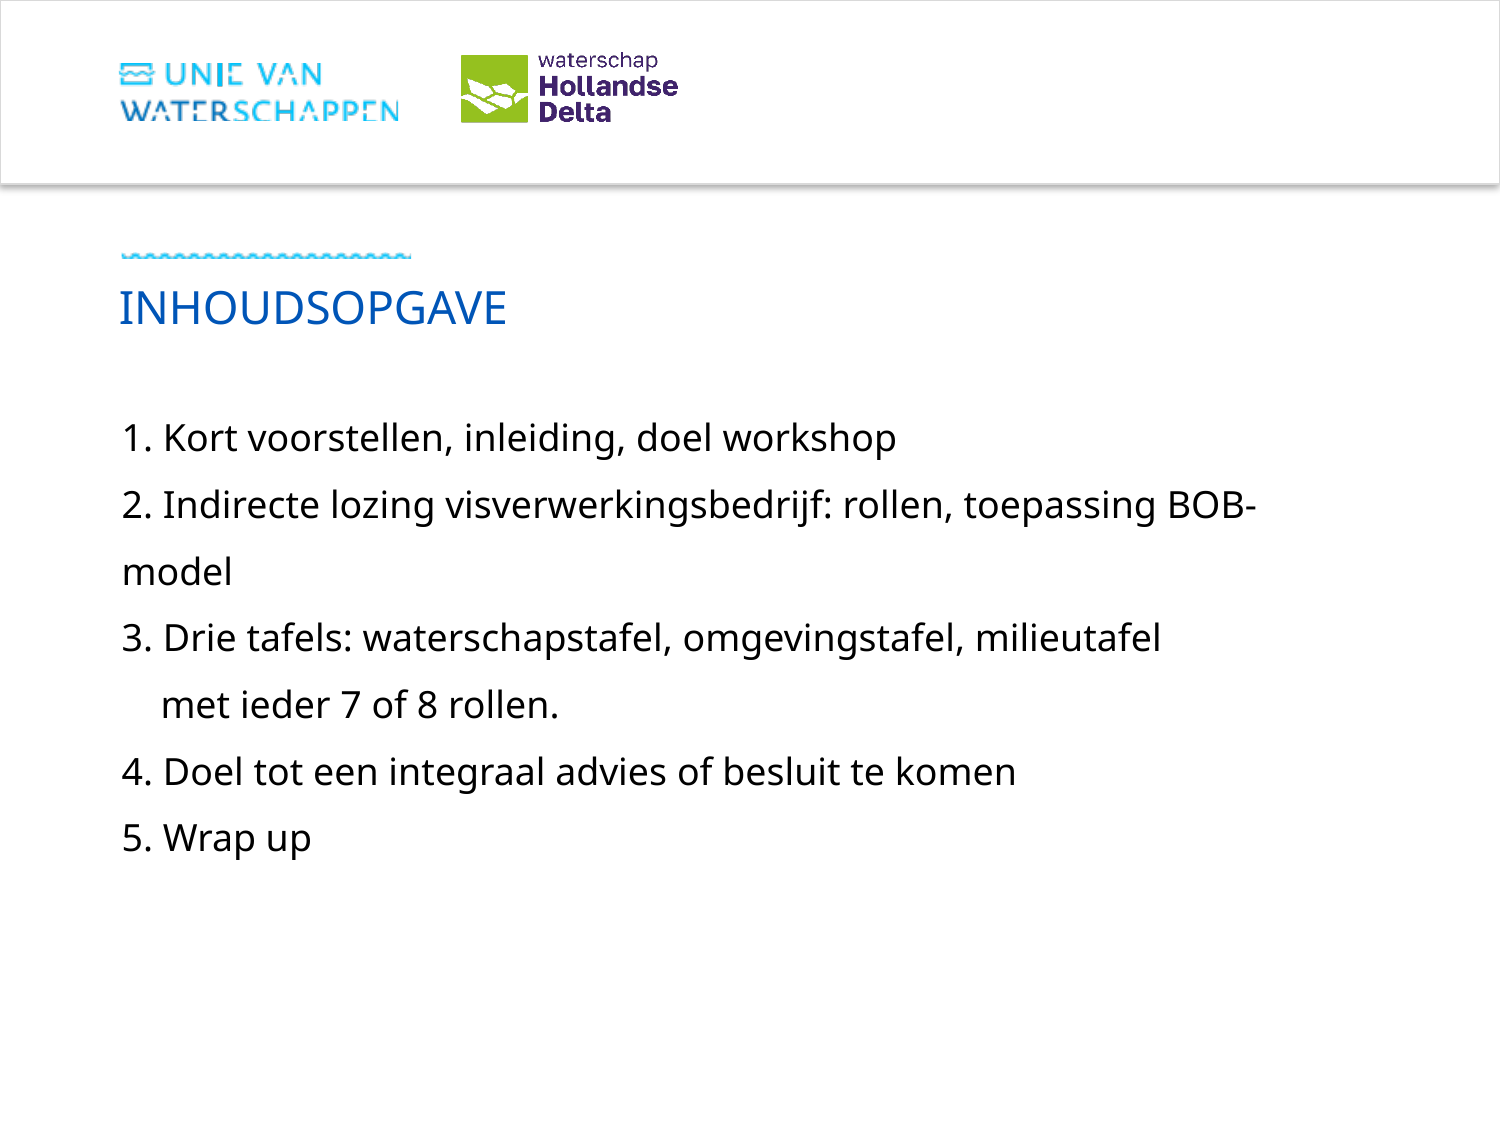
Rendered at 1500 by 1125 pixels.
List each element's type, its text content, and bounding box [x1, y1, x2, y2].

picture [433, 19, 705, 155]
list Kort voorstellen, inleiding, doel workshop Indirecte lozing visverwerkingsbedrijf: rollen, toepassing BOB-model Drie tafels: waterschapstafel, omgevingstafel, milieutafel met ieder 7 of 8 rollen. 4. Doel tot een integraal advies of besluit te komen 5. Wrap up [121, 392, 1380, 790]
title inhoudsopgave [118, 287, 1377, 335]
